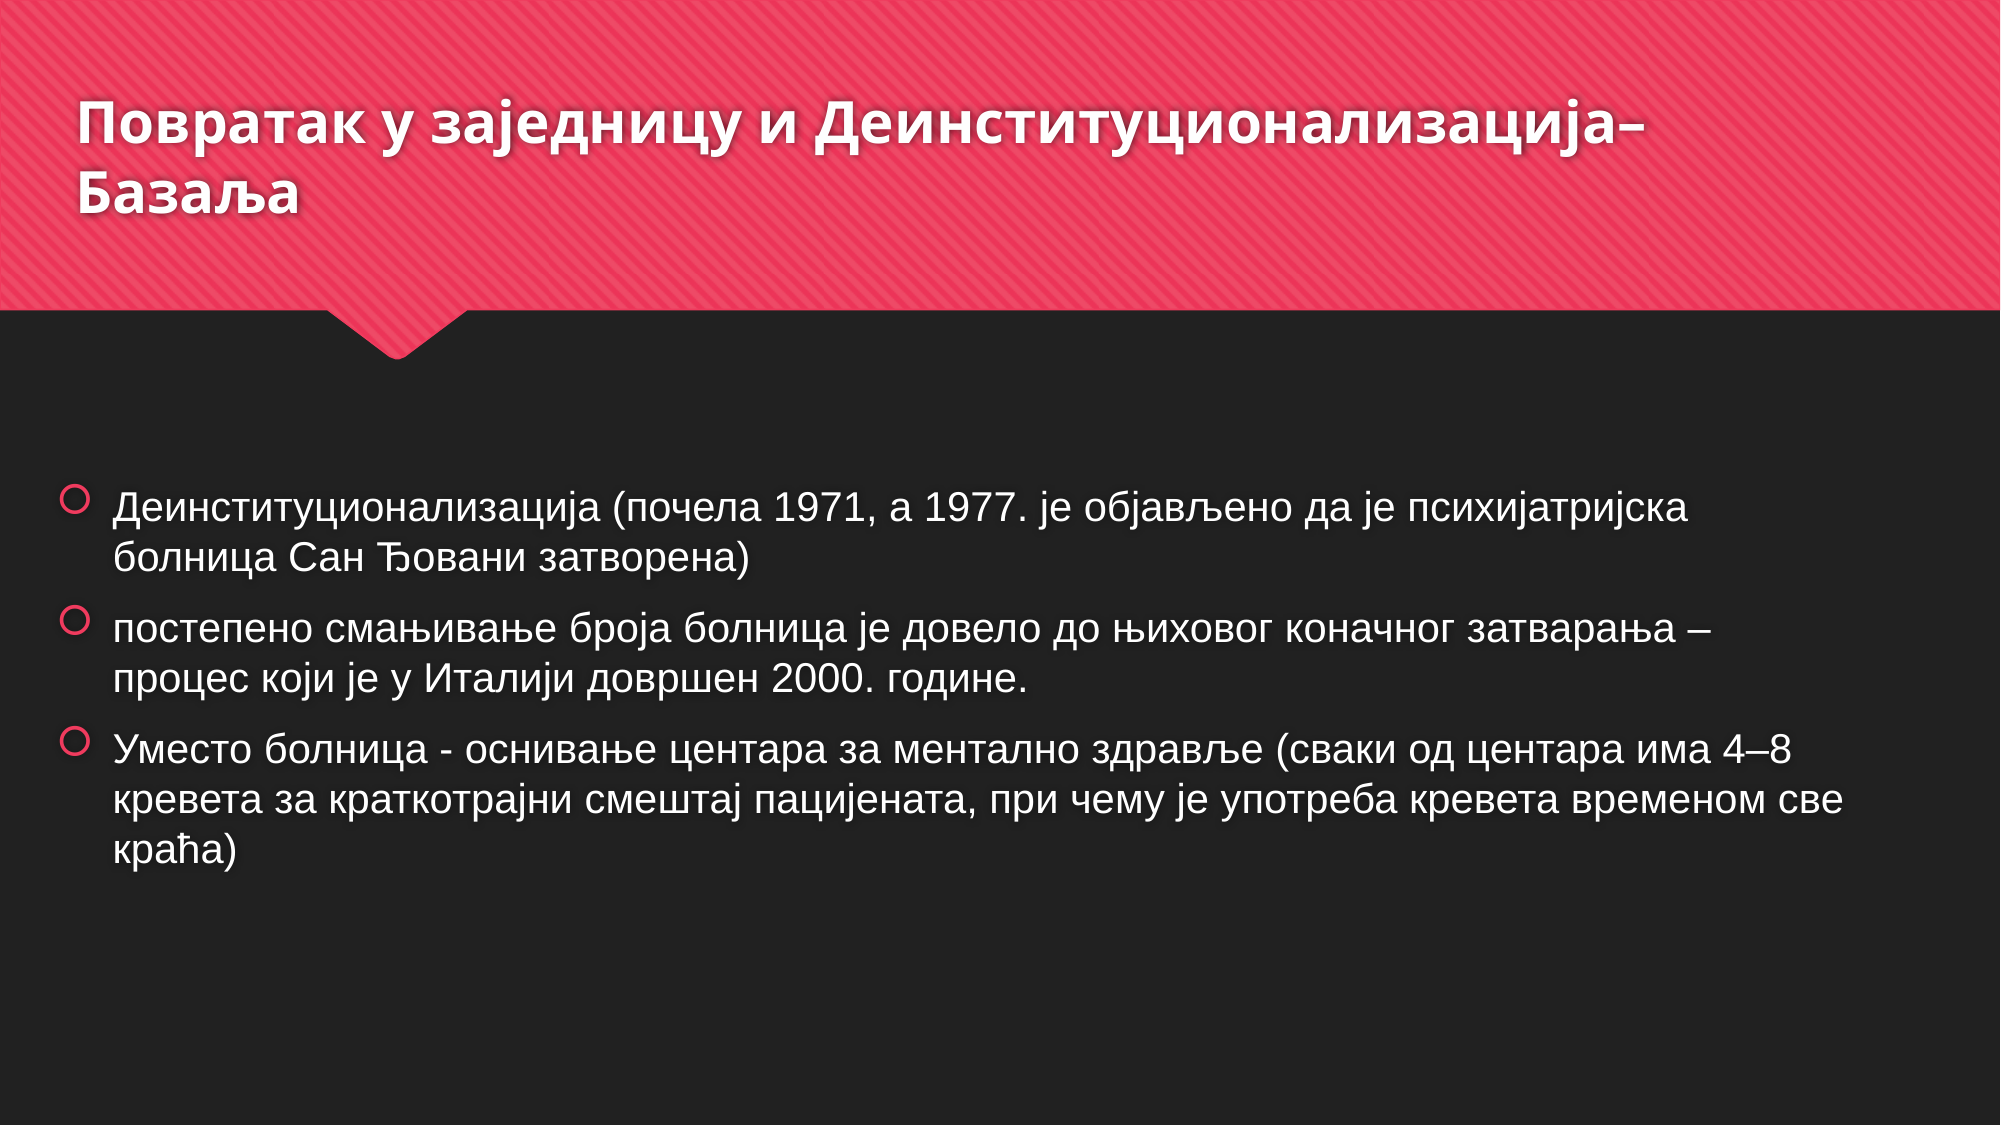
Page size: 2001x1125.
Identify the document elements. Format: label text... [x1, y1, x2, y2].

list Деинституционализација (почела 1971, а 1977. је објављено да је психијатријска болница Сан Ђовани затворена) постепено смањивање броја болница је довело до њиховог коначног затварања – процес који је у Италији довршен 2000. године. Уместо болница - оснивање центара за ментално здравље (сваки од центара има 4–8 кревета за краткотрајни смештај пацијената, при чему је употреба кревета временом све краћа) [41, 364, 1866, 1052]
title Повратак у заједницу и Деинституционализација– Базаља [60, 73, 1868, 233]
